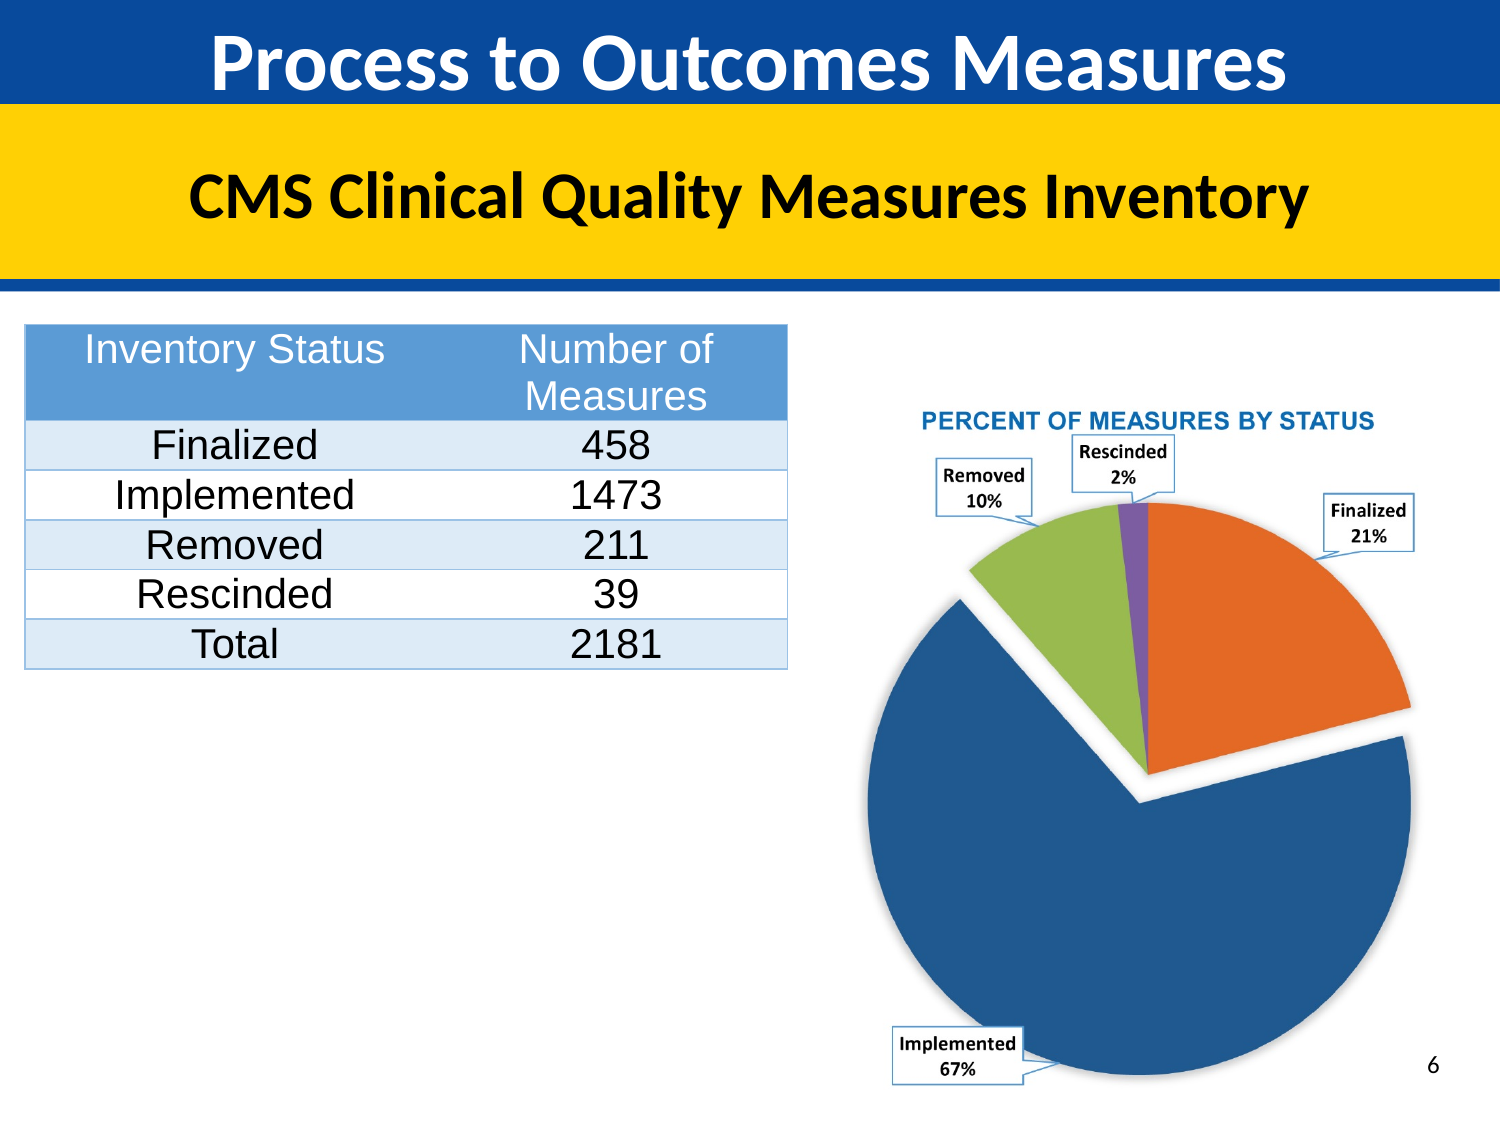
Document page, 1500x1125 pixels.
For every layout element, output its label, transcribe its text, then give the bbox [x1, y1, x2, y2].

table_cell Finalized [26, 421, 445, 469]
table_header Inventory Status [26, 325, 445, 420]
table_cell Rescinded [26, 570, 445, 618]
table_cell Total [26, 620, 445, 668]
table_header Number of Measures [445, 325, 787, 420]
table_cell Removed [26, 521, 445, 569]
title Process to Outcomes Measures [0, 0, 1500, 104]
table_cell 458 [445, 421, 787, 469]
picture [850, 395, 1429, 1090]
table_cell 2181 [445, 620, 787, 668]
text_box CMS Clinical Quality Measures Inventory [0, 117, 1500, 279]
table_cell 211 [445, 521, 787, 569]
table_cell 39 [445, 570, 787, 618]
table_cell Implemented [26, 471, 445, 519]
table_cell 1473 [445, 471, 787, 519]
